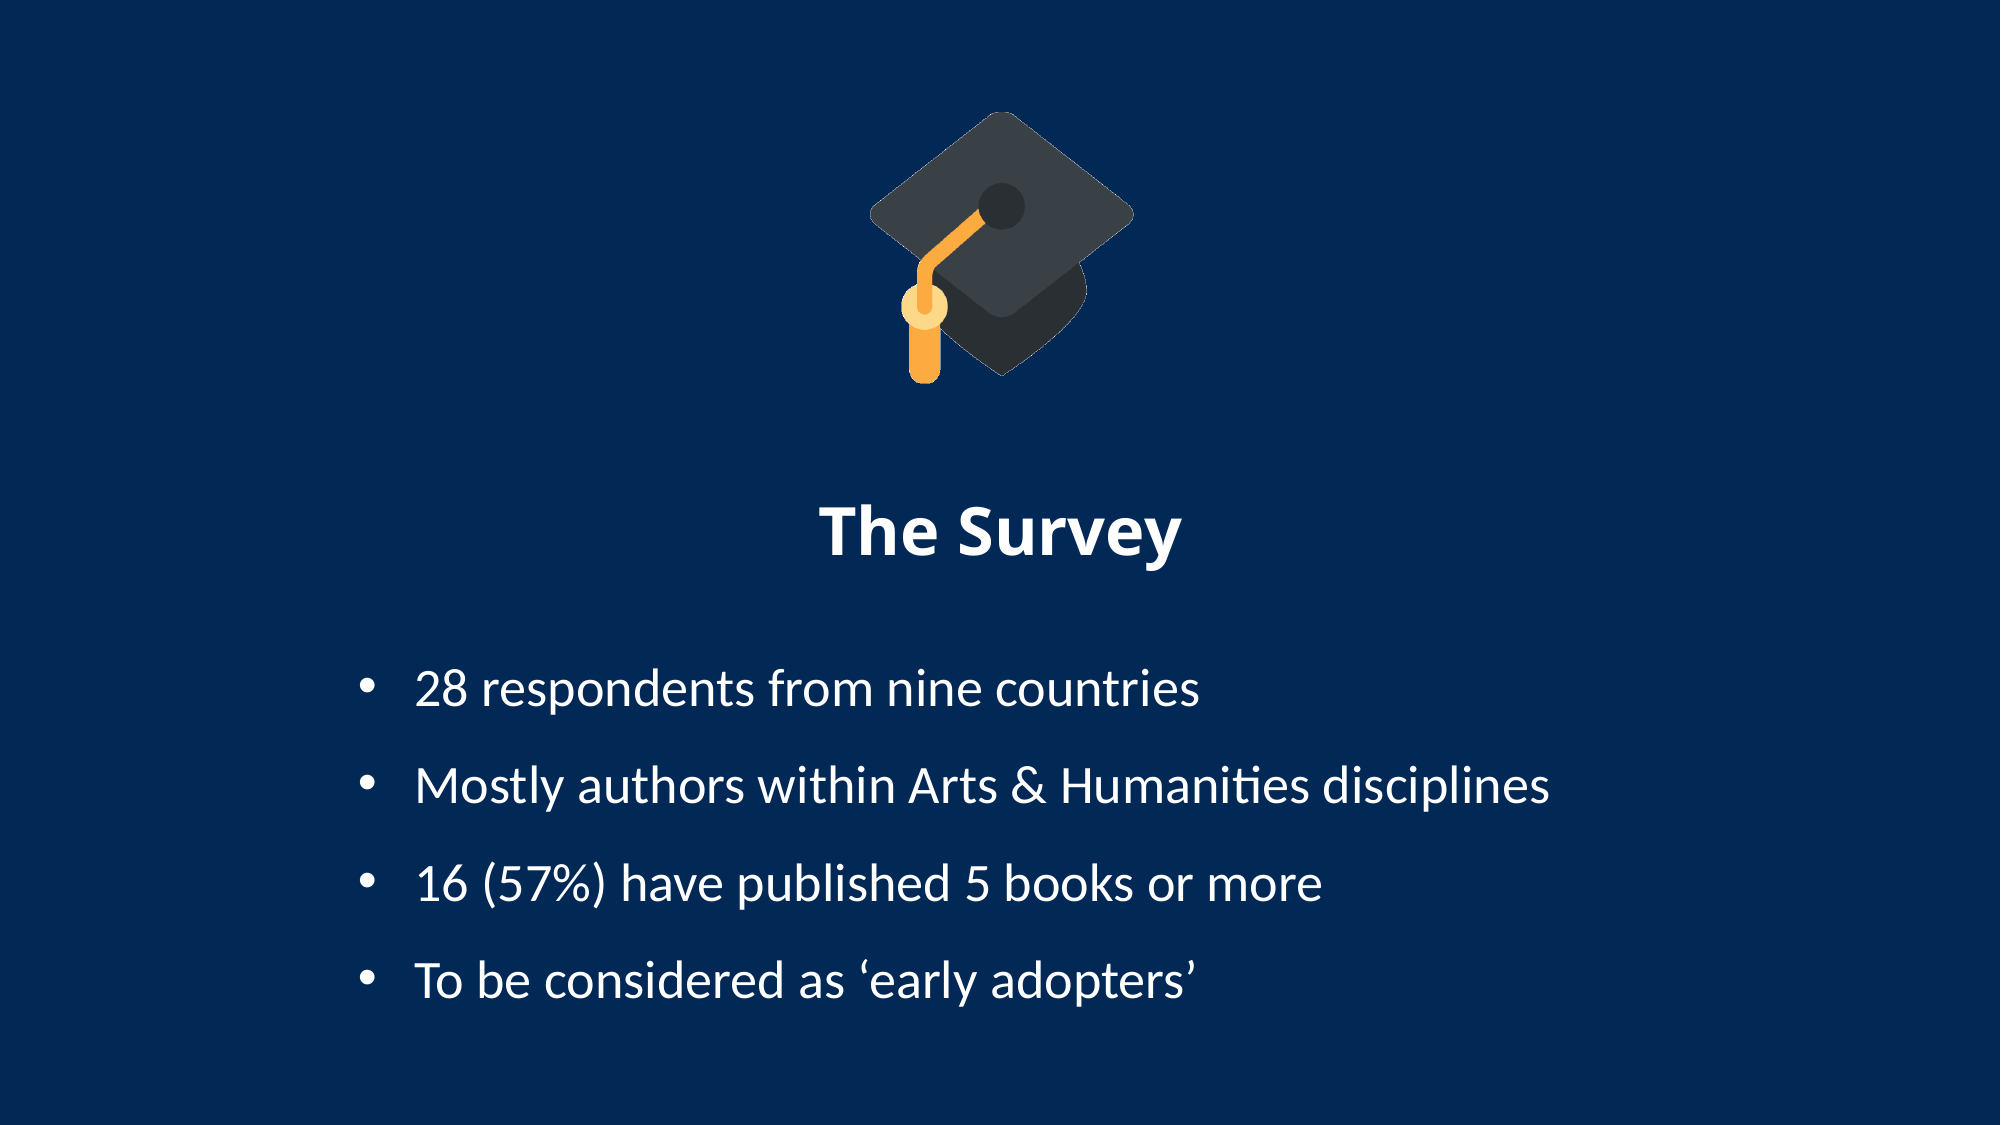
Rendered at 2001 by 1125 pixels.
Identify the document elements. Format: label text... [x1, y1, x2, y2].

text_box The Survey [0, 481, 2000, 576]
text_box 28 respondents from nine countries Mostly authors within Arts & Humanities disciplines 16 (57%) have published 5 books or more To be considered as ‘early adopters’ [343, 612, 1657, 1017]
picture [855, 97, 1145, 388]
